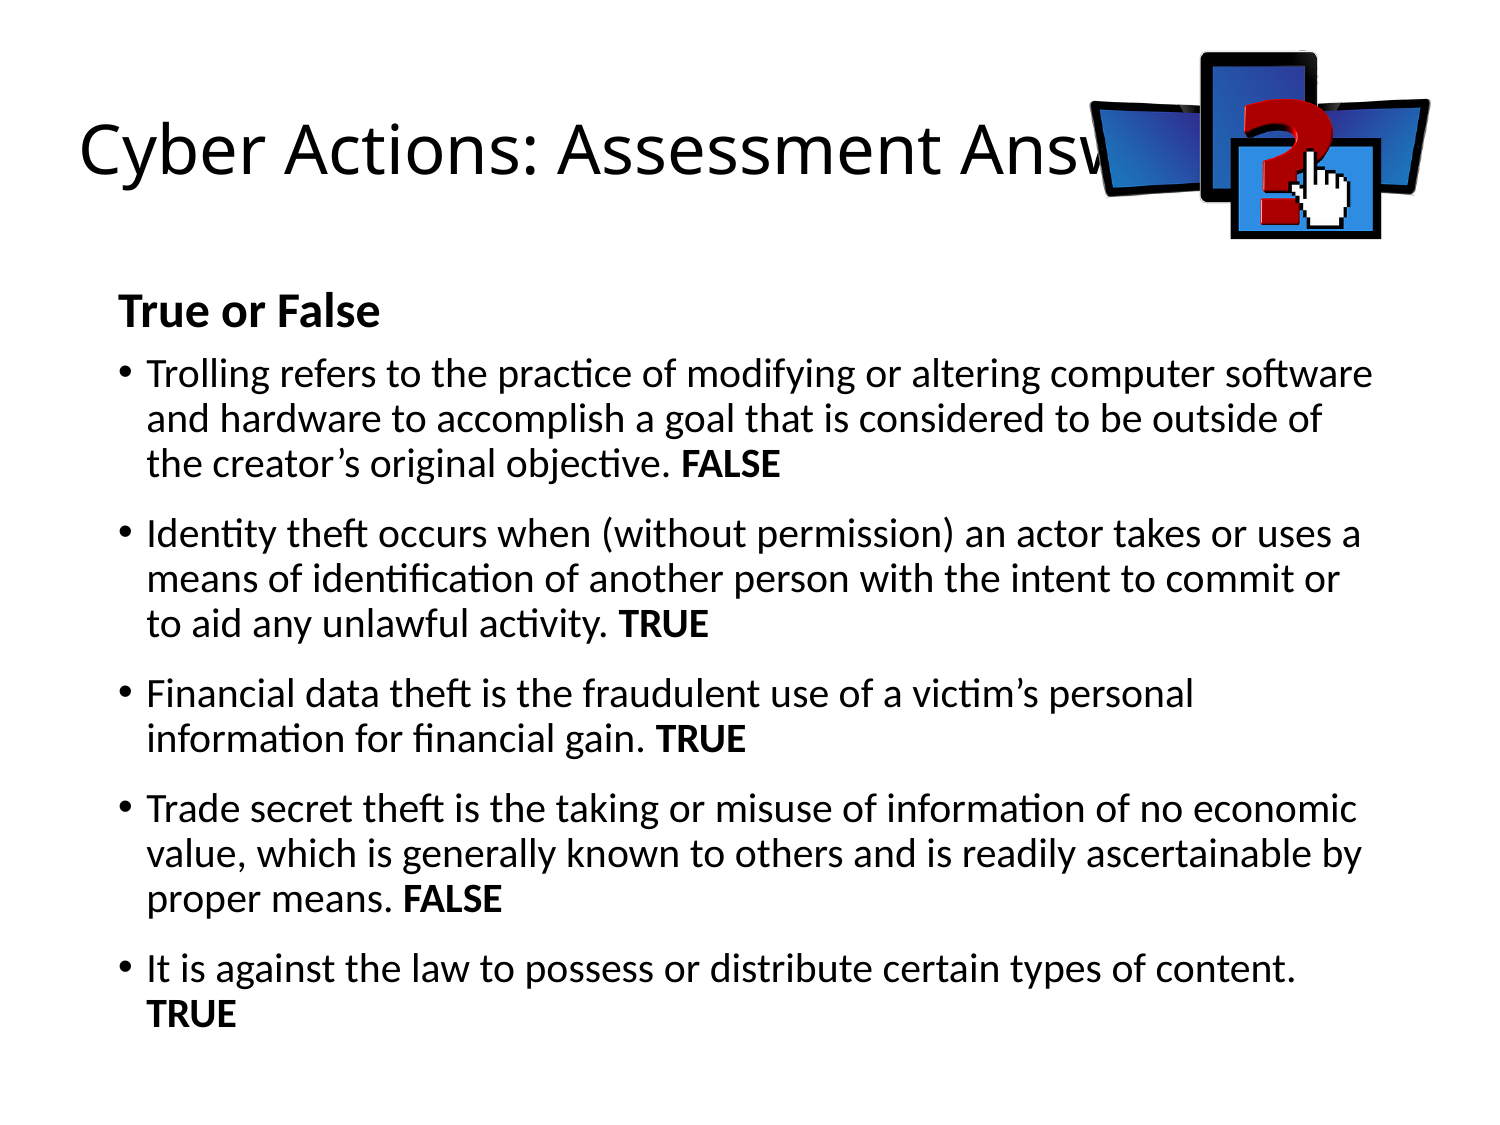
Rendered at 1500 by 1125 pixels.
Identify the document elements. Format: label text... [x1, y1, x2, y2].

title Cyber Actions: Assessment Answers [63, 43, 1052, 261]
list True or False Trolling refers to the practice of modifying or altering computer software and hardware to accomplish a goal that is considered to be outside of the creator’s original objective. FALSE Identity theft occurs when (without permission) an actor takes or uses a means of identification of another person with the intent to commit or to aid any unlawful activity. TRUE Financial data theft is the fraudulent use of a victim’s personal information for financial gain. TRUE Trade secret theft is the taking or misuse of information of no economic value, which is generally known to others and is readily ascertainable by proper means. FALSE It is against the law to possess or distribute certain types of content. TRUE [102, 276, 1398, 1082]
picture [1052, 26, 1477, 261]
